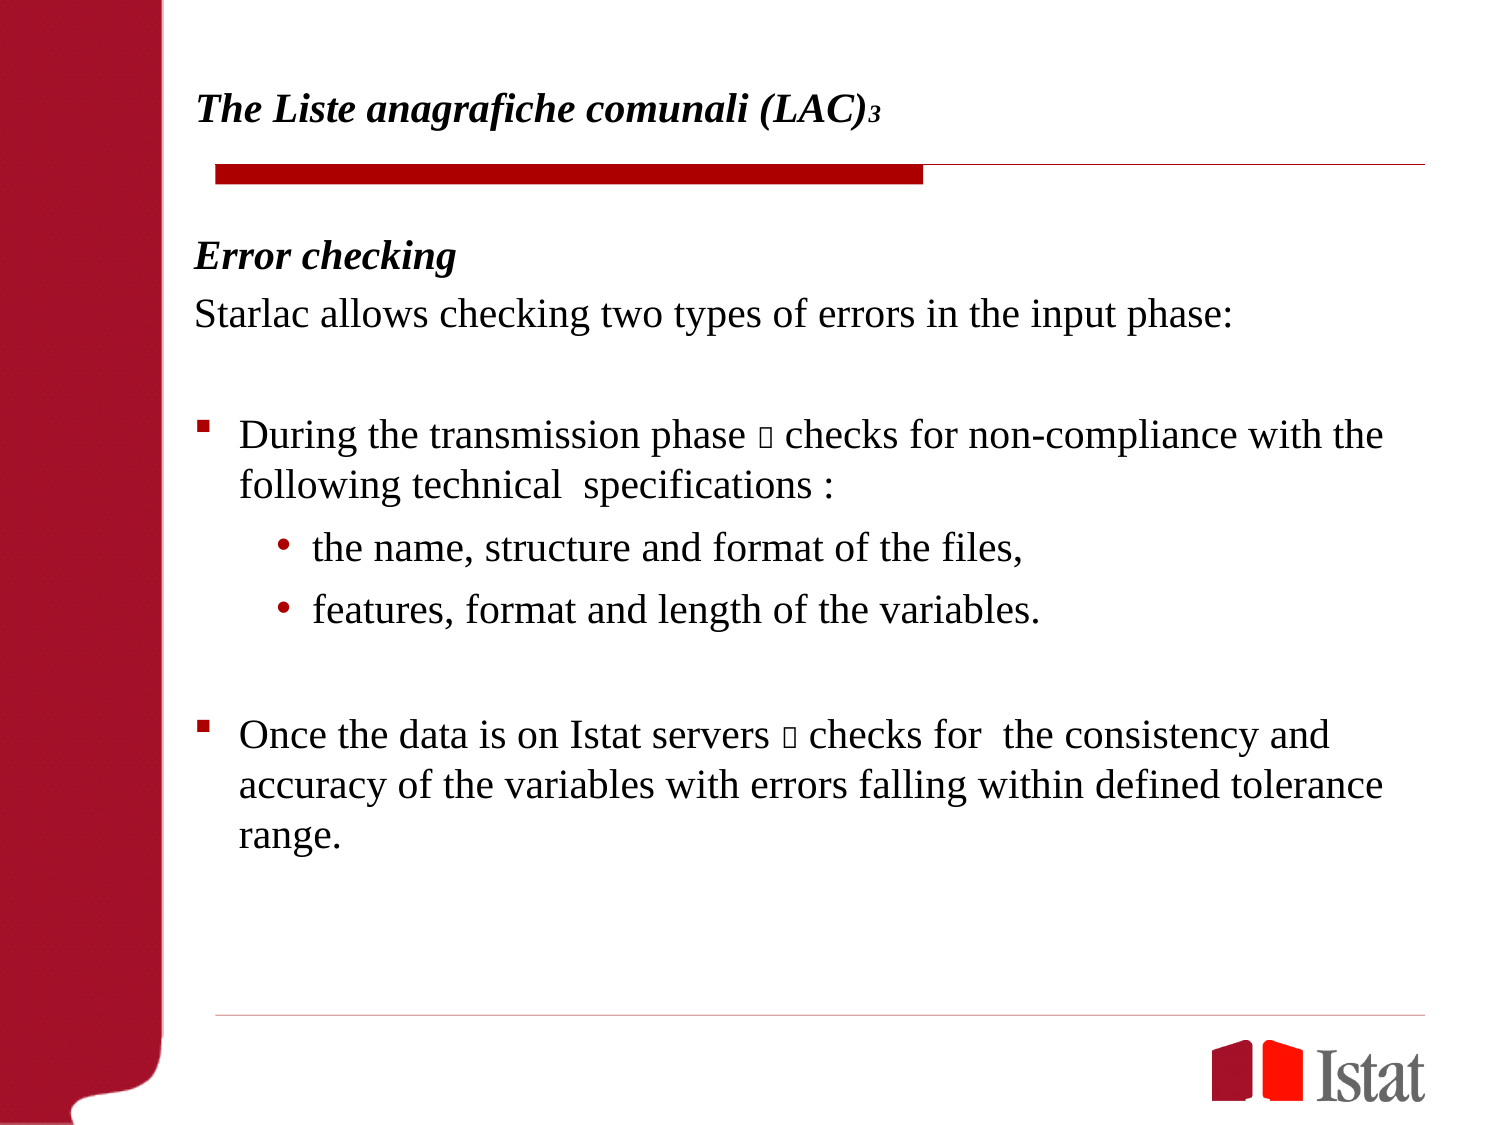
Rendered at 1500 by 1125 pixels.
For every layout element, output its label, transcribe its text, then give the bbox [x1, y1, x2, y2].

title The Liste anagrafiche comunali (LAC)3 [180, 45, 1425, 167]
picture [0, 0, 164, 1125]
picture [1212, 1040, 1425, 1102]
list Error checking Starlac allows checking two types of errors in the input phase: During the transmission phase  checks for non-compliance with the following technical specifications : the name, structure and format of the files, features, format and length of the variables. Once the data is on Istat servers  checks for the consistency and accuracy of the variables with errors falling within defined tolerance range. [178, 219, 1410, 1071]
